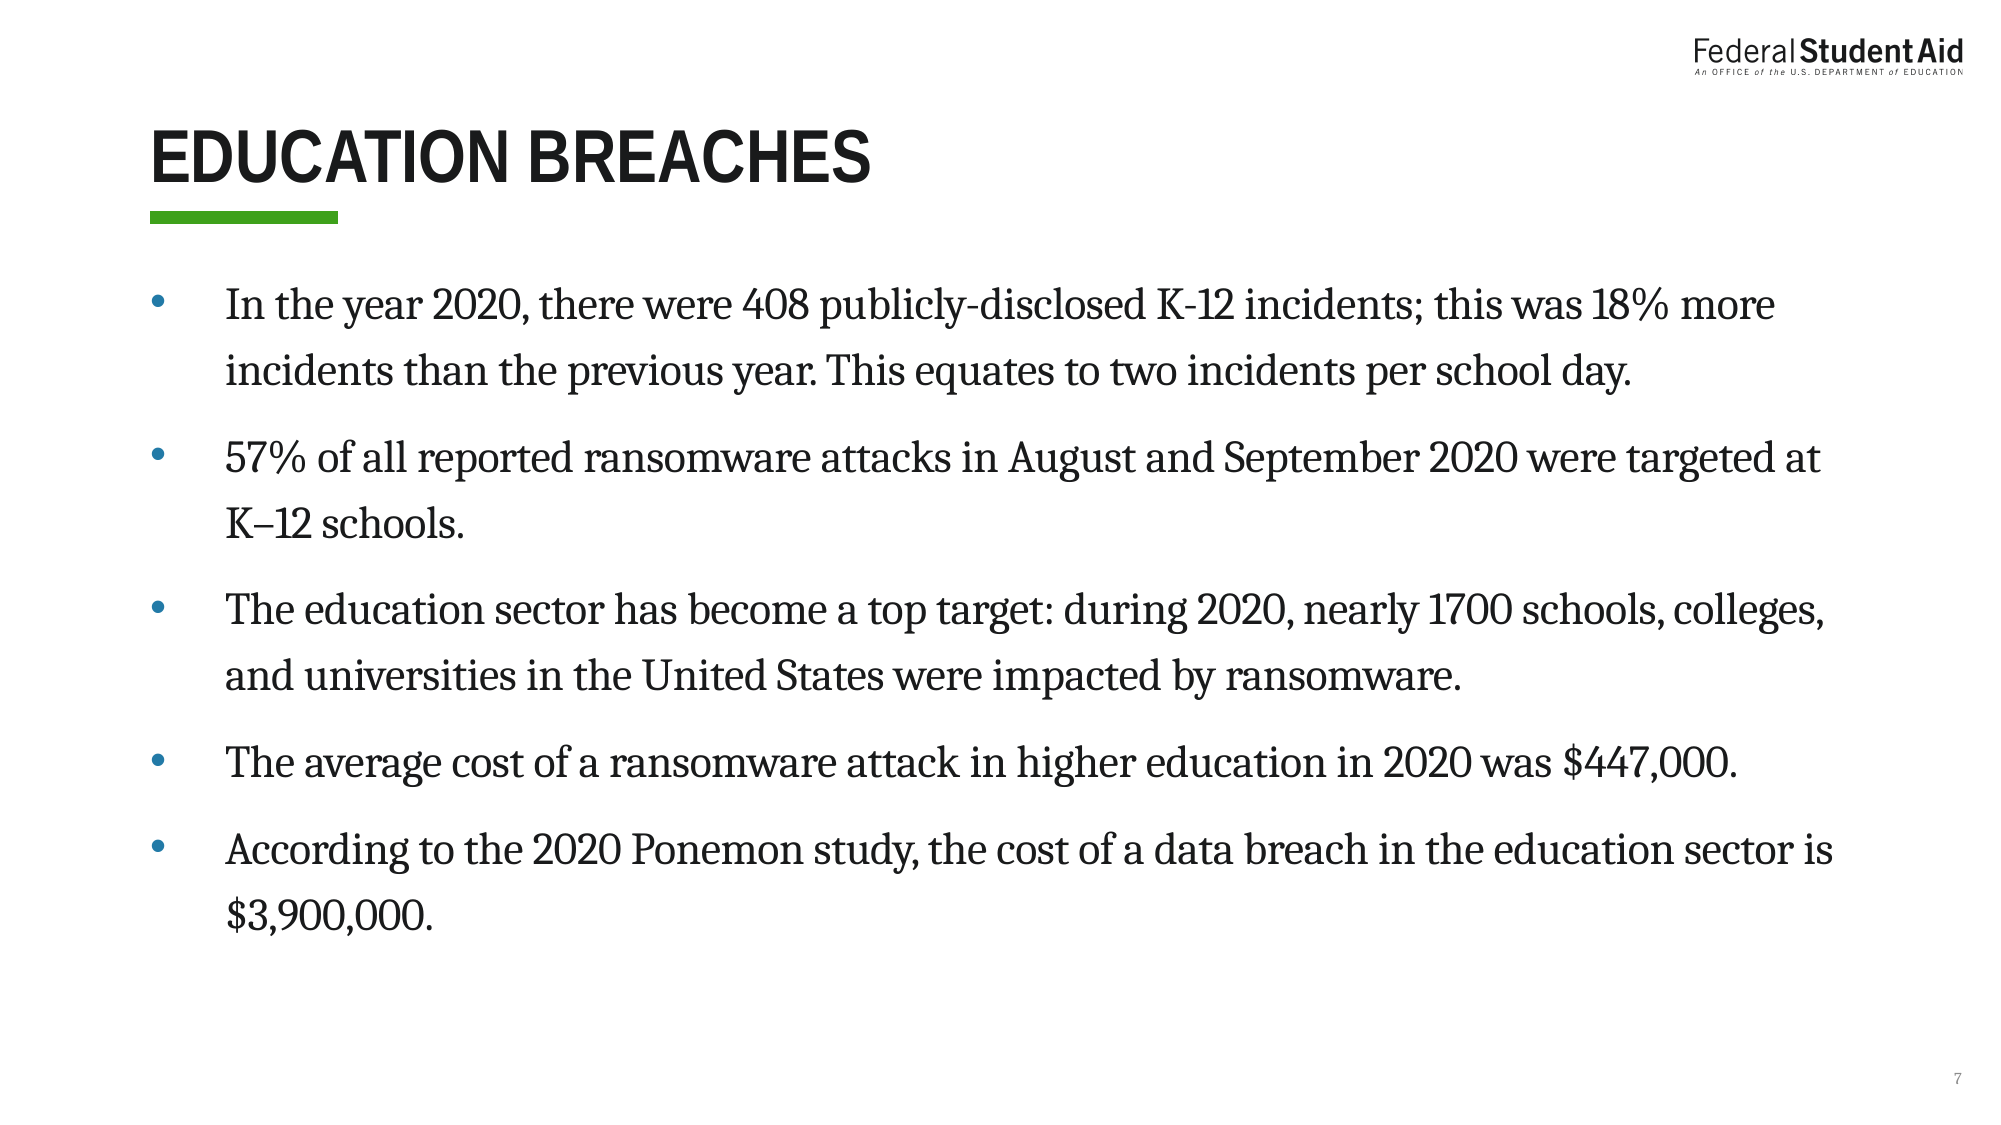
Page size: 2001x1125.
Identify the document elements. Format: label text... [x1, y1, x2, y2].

picture [1694, 37, 1963, 75]
title Education breaches [150, 48, 1662, 199]
list In the year 2020, there were 408 publicly-disclosed K-12 incidents; this was 18% more incidents than the previous year. This equates to two incidents per school day. 57% of all reported ransomware attacks in August and September 2020 were targeted at K–12 schools. The education sector has become a top target: during 2020, nearly 1700 schools, colleges, and universities in the United States were impacted by ransomware. The average cost of a ransomware attack in higher education in 2020 was $447,000. According to the 2020 Ponemon study, the cost of a data breach in the education sector is $3,900,000. [150, 262, 1841, 1050]
slide_number 7 [1916, 1068, 1962, 1089]
